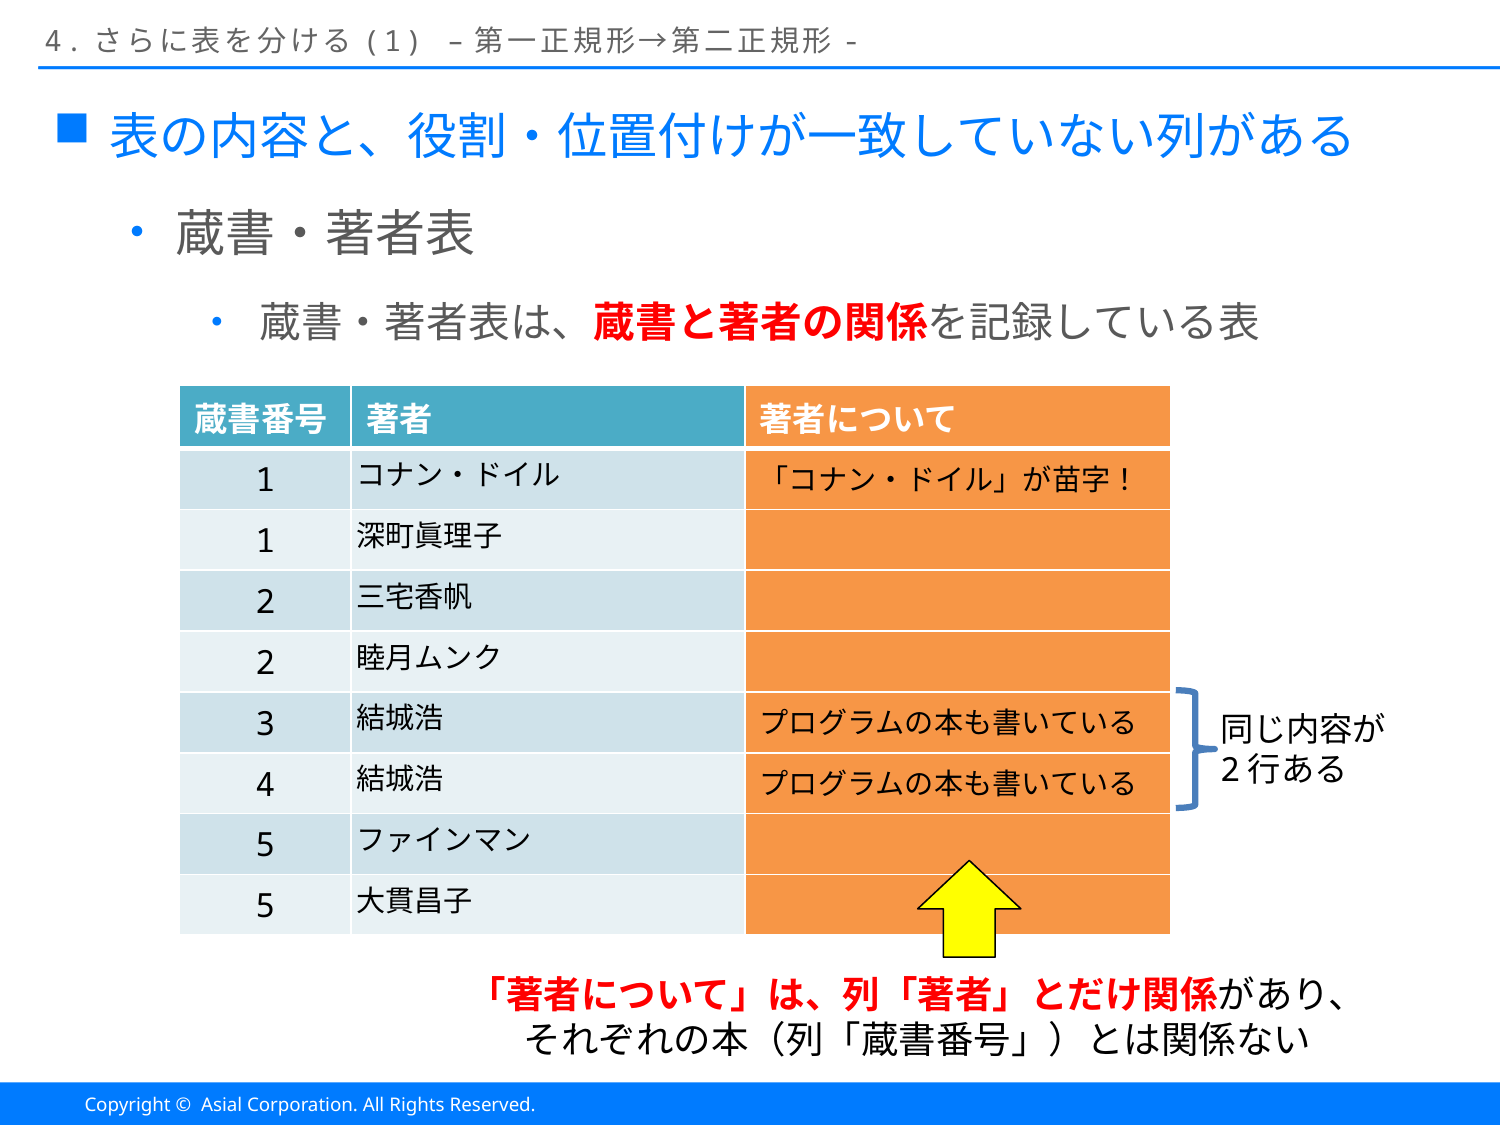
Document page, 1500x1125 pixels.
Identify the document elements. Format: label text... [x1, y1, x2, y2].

table_cell [989, 875, 1170, 934]
table_cell 4 [180, 754, 350, 813]
table_cell 1 [180, 451, 350, 509]
table_cell 三宅香帆 [352, 571, 744, 630]
table_cell 睦月ムンク [352, 632, 744, 691]
table_header 著者 [352, 386, 744, 446]
table_cell 「コナン・ドイル」が苗字！ [746, 451, 1170, 509]
table_cell 5 [180, 814, 350, 874]
table_cell [746, 571, 1170, 630]
title 4.さらに表を分ける(1) –第一正規形→第二正規形- [29, 7, 1223, 72]
table_cell 結城浩 [352, 754, 744, 813]
table_cell 深町眞理子 [352, 510, 744, 569]
table_cell プログラムの本も書いている [746, 693, 1170, 752]
table_cell 2 [180, 632, 350, 691]
text_box 同じ内容が 2行ある [1205, 701, 1406, 796]
table_cell [746, 814, 1170, 874]
table_cell 5 [180, 875, 350, 934]
table_cell コナン・ドイル [352, 451, 744, 509]
text_box 「著者について」は、列「著者」とだけ関係があり、 それぞれの本（列「蔵書番号」）とは関係ない [453, 963, 1382, 1069]
table_cell ファインマン [352, 814, 744, 874]
table_header 著者について [746, 386, 1170, 446]
table_cell 2 [180, 571, 350, 630]
table_header 蔵書番号 [180, 386, 350, 446]
table_cell 1 [180, 510, 350, 569]
table_cell [746, 875, 949, 934]
table_cell [746, 632, 1170, 691]
text_box [1175, 689, 1205, 809]
text_box [915, 858, 1023, 960]
table_cell プログラムの本も書いている [746, 754, 1170, 813]
table_cell 3 [180, 693, 350, 752]
table_cell 結城浩 [352, 693, 744, 752]
table_cell 大貫昌子 [352, 875, 744, 934]
list 表の内容と、役割・位置付けが一致していない列がある 蔵書・著者表 蔵書・著者表は、蔵書と著者の関係を記録している表 [38, 84, 1459, 988]
table_cell [746, 510, 1170, 569]
